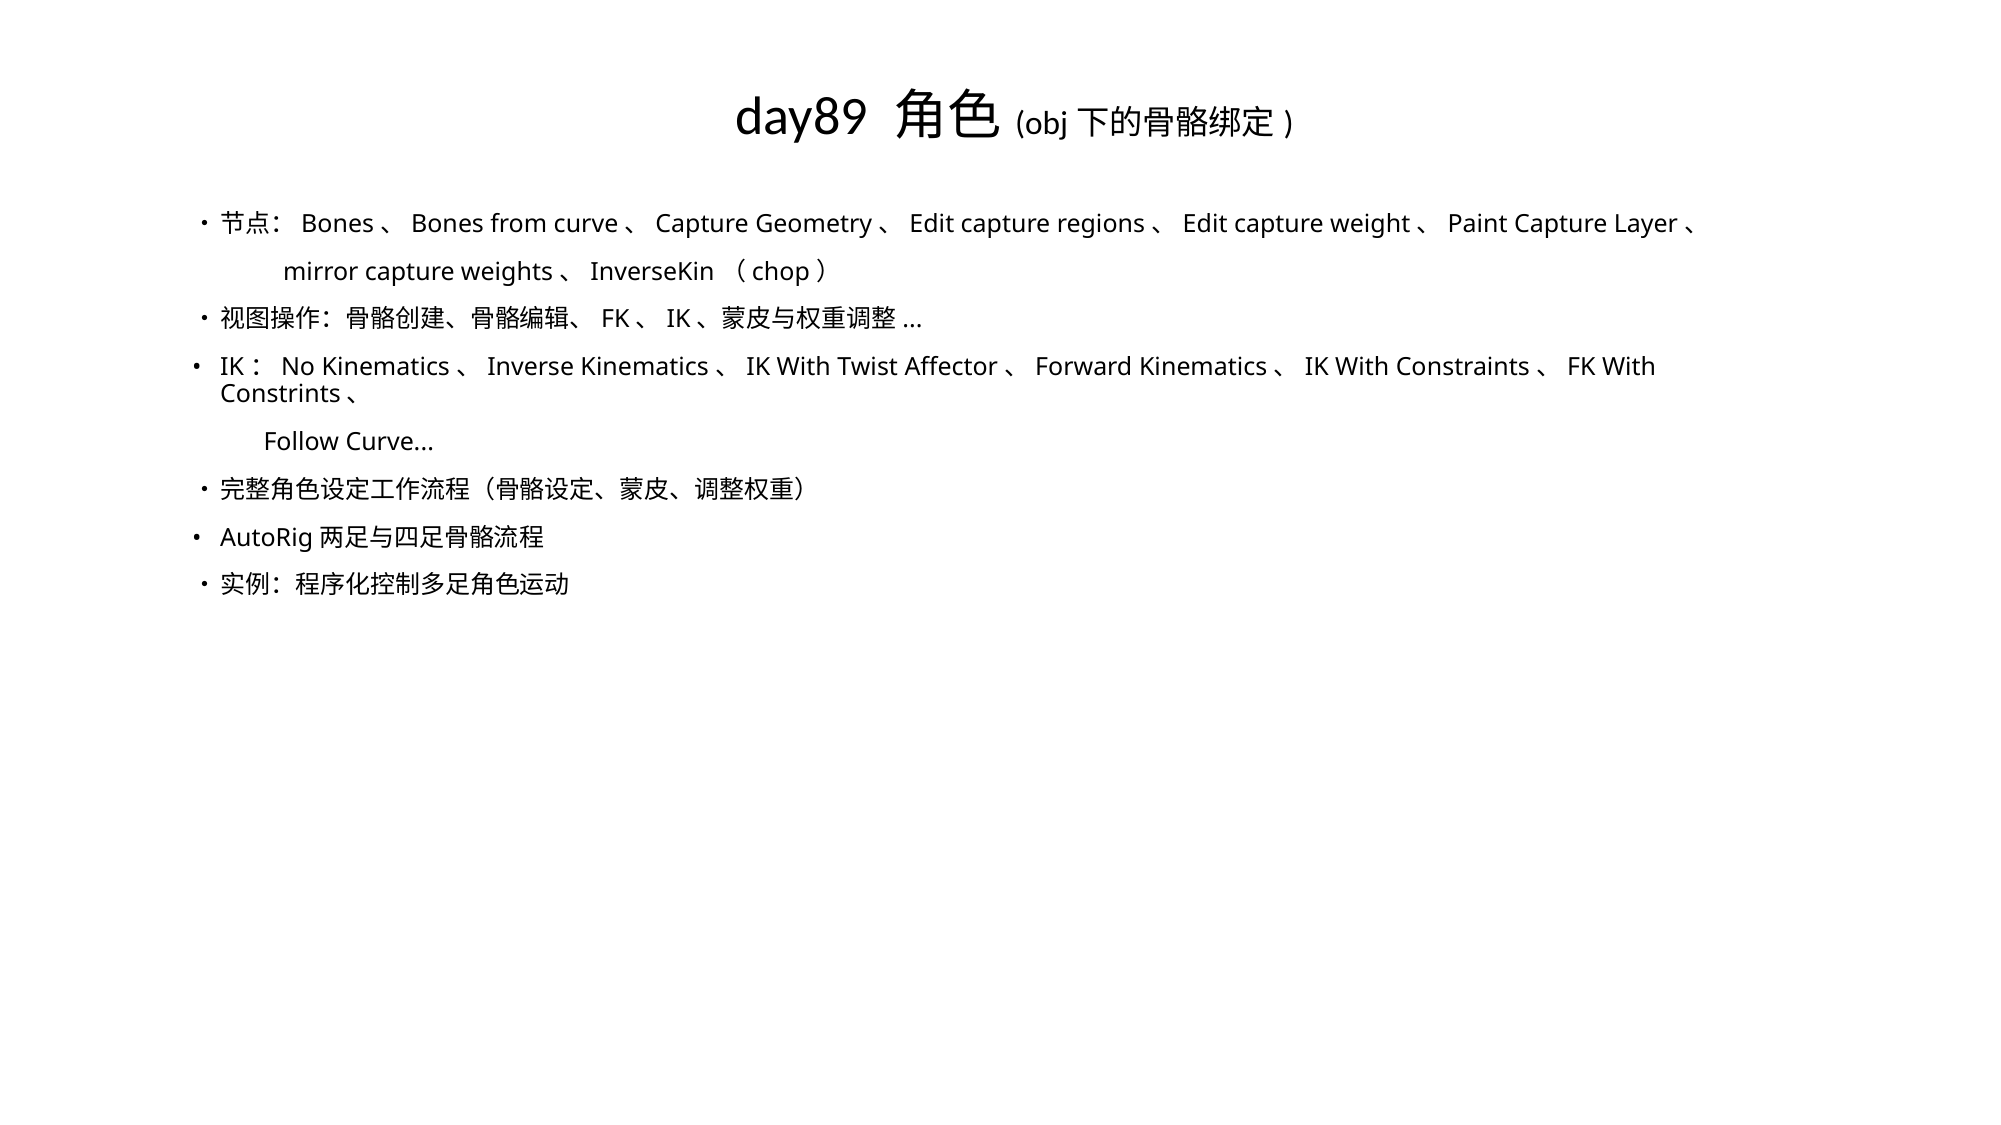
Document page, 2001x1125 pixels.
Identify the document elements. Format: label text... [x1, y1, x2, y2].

subtitle • 节点：Bones、Bones from curve、Capture Geometry、Edit capture regions、Edit capture weight、Paint Capture Layer、 mirror capture weights、InverseKin（chop） • 视图操作：骨骼创建、骨骼编辑、FK、IK、蒙皮与权重调整... • IK：No Kinematics、Inverse Kinematics、IK With Twist Affector、Forward Kinematics、IK With Constraints、FK With Constrints、 Follow Curve... • 完整角色设定工作流程（骨骼设定、蒙皮、调整权重） • AutoRig两足与四足骨骼流程 • 实例：程序化控制多足角色运动 [176, 203, 1815, 903]
title day89 角色(obj下的骨骼绑定) [543, 41, 1486, 154]
